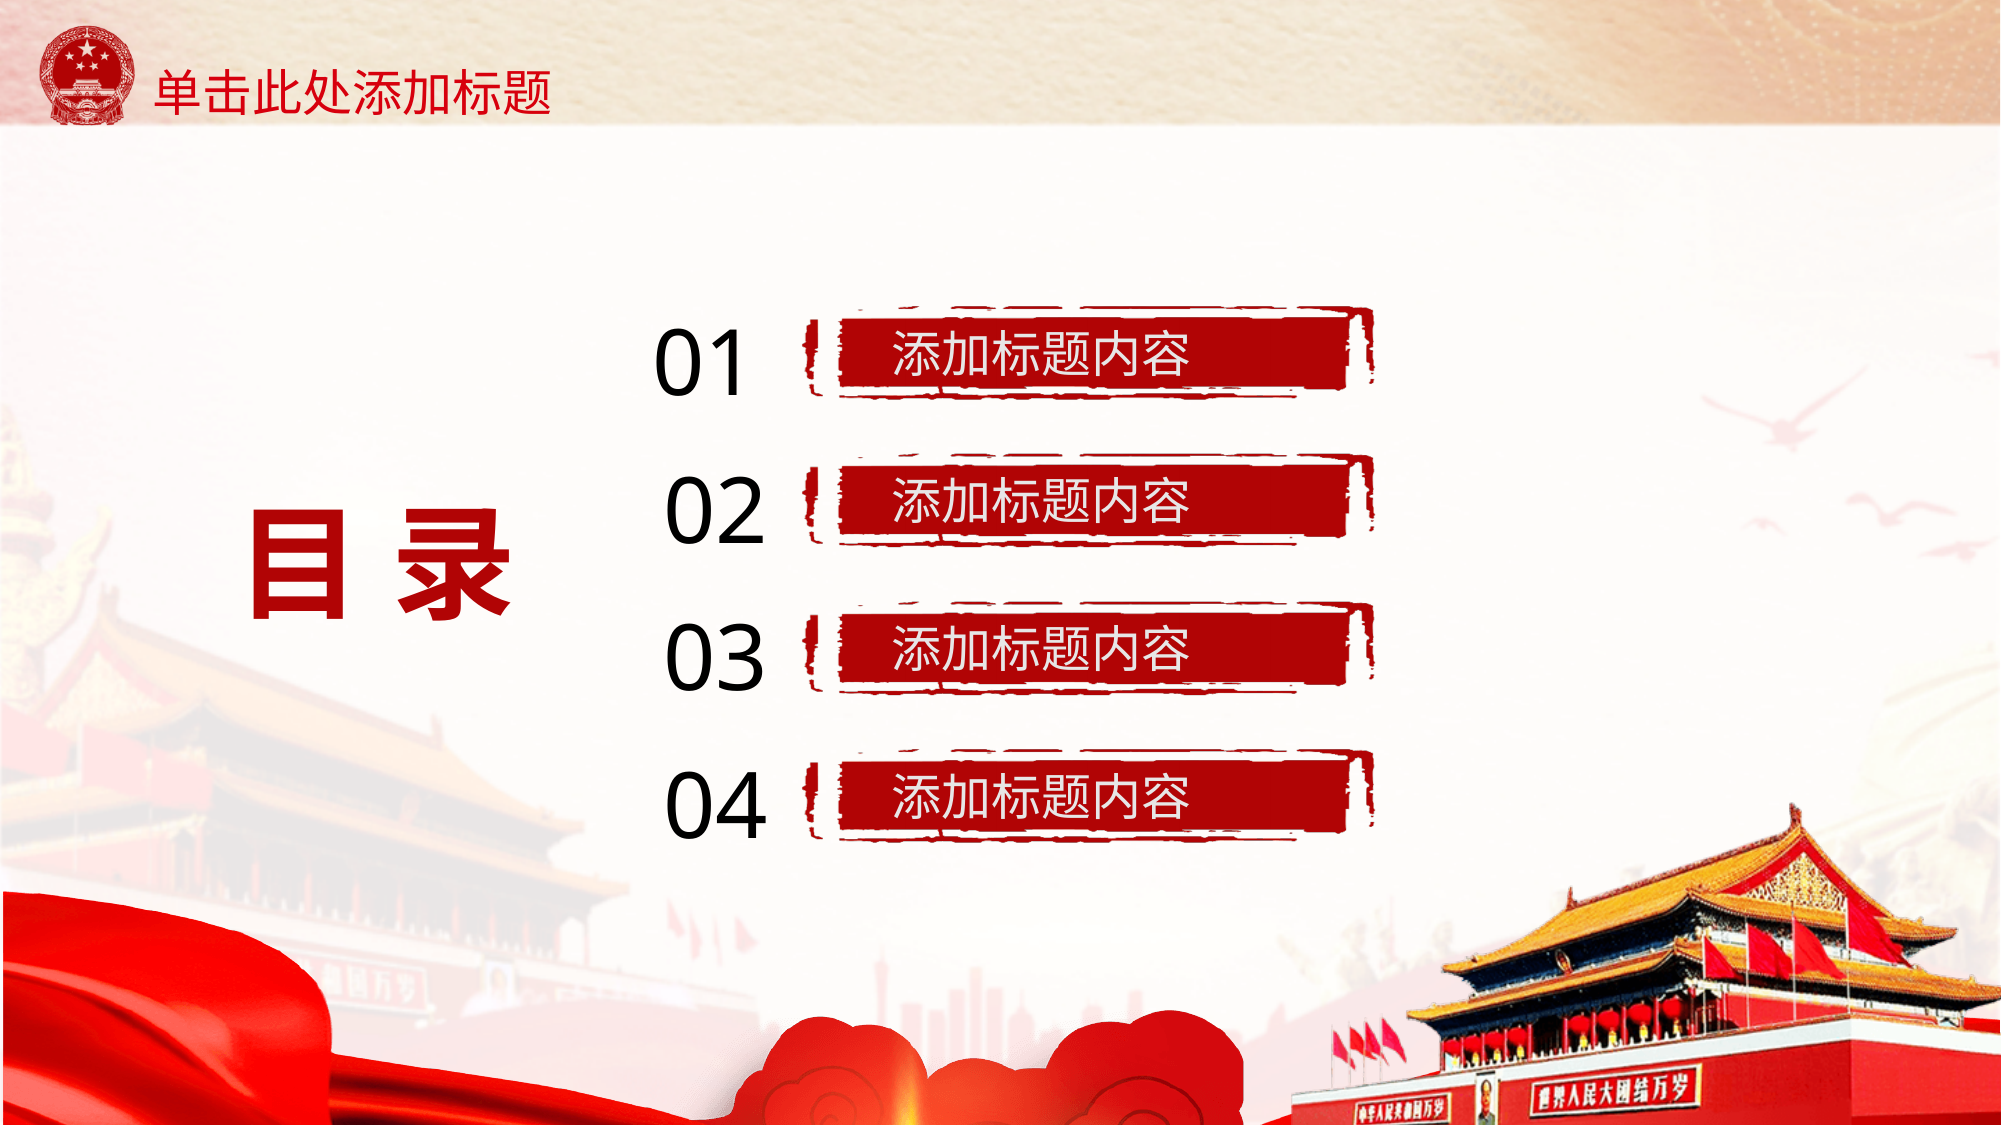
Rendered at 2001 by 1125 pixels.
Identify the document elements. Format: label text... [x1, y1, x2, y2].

picture [0, 0, 2001, 1125]
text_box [647, 739, 1381, 866]
text_box 录 [376, 476, 481, 642]
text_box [647, 591, 1381, 718]
text_box 单击此处添加标题 [160, 36, 1863, 155]
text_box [647, 296, 1381, 423]
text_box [647, 444, 1381, 571]
text_box 目 [221, 476, 327, 642]
